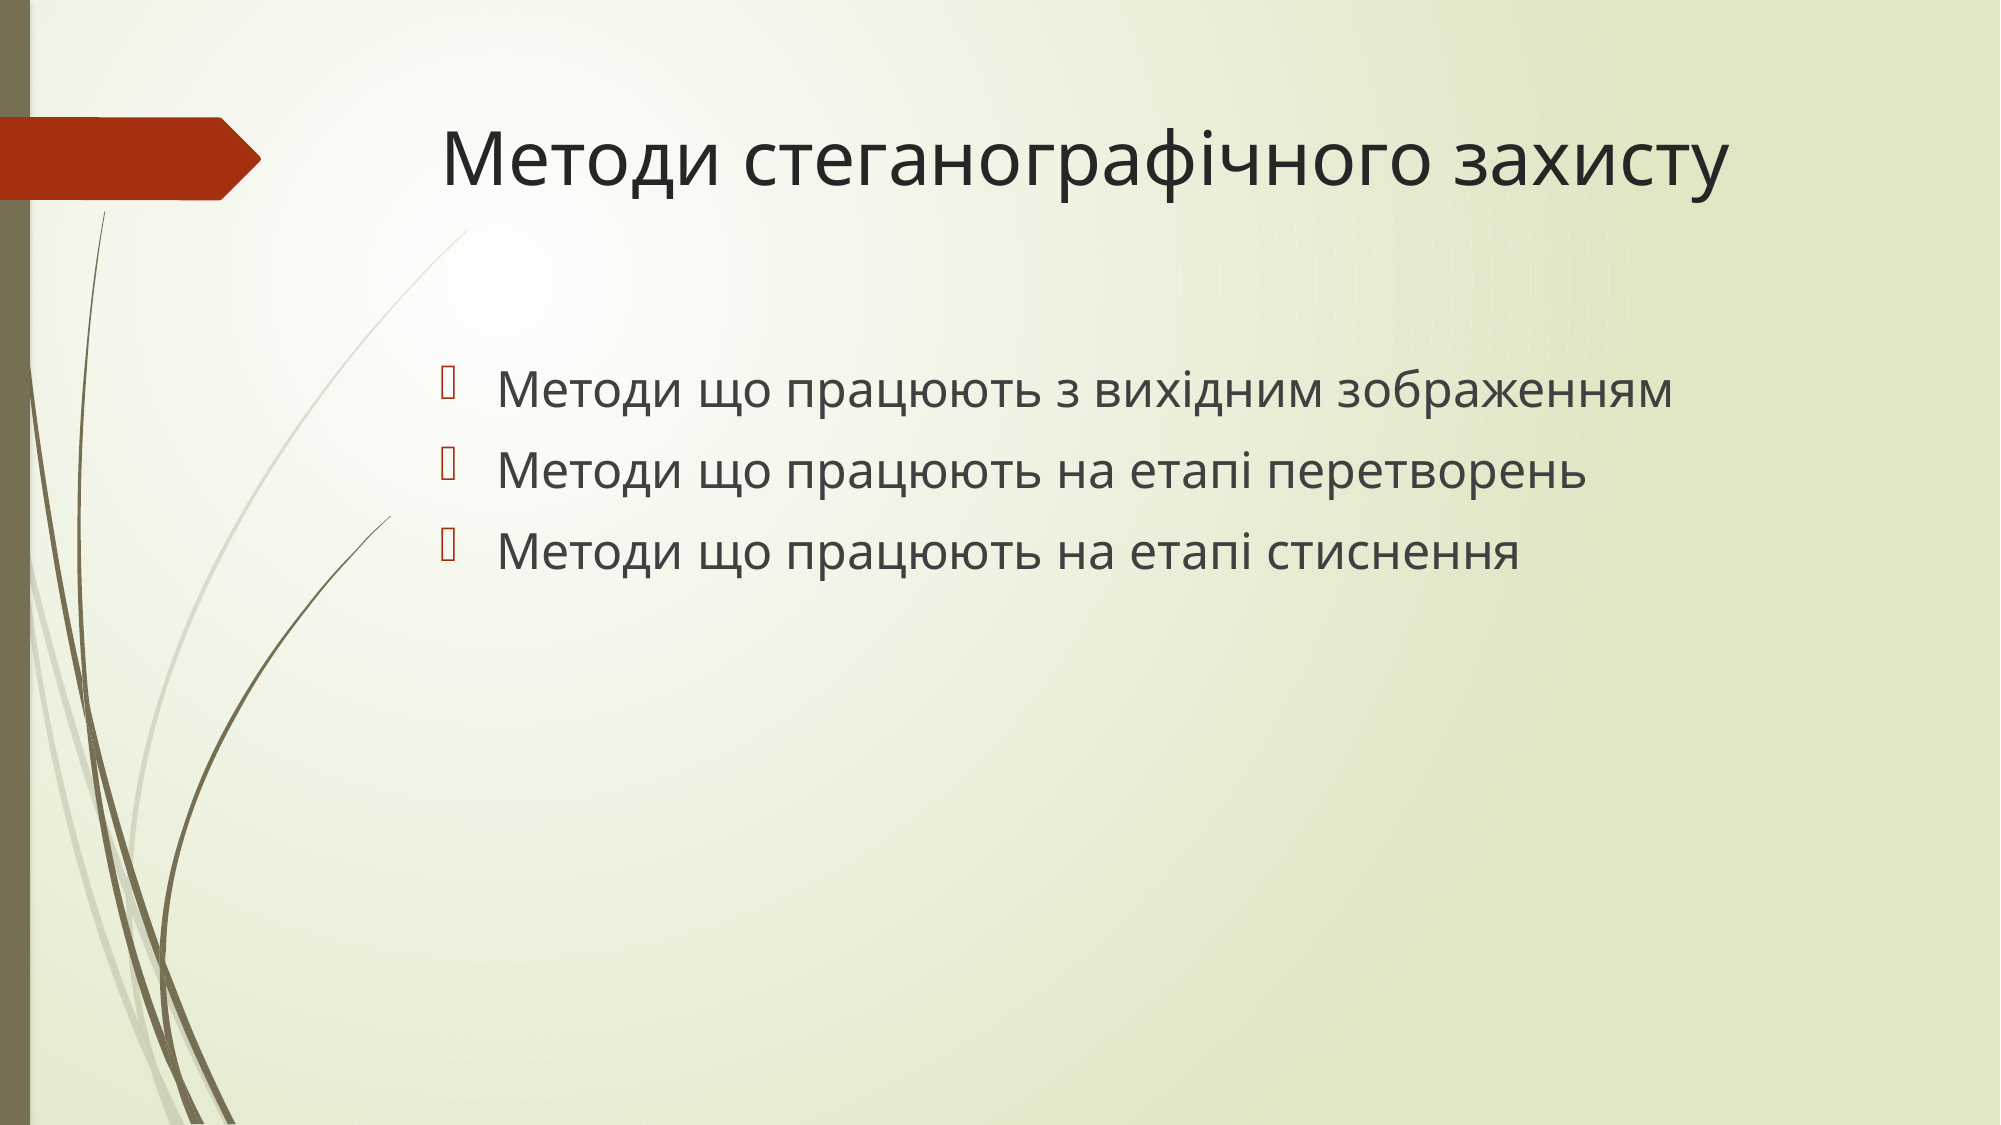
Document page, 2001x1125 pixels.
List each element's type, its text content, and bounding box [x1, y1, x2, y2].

title Методи стеганографічного захисту [425, 102, 1888, 313]
list Методи що працюють з вихідним зображенням Методи що працюють на етапі перетворень Методи що працюють на етапі стиснення [424, 350, 1888, 970]
